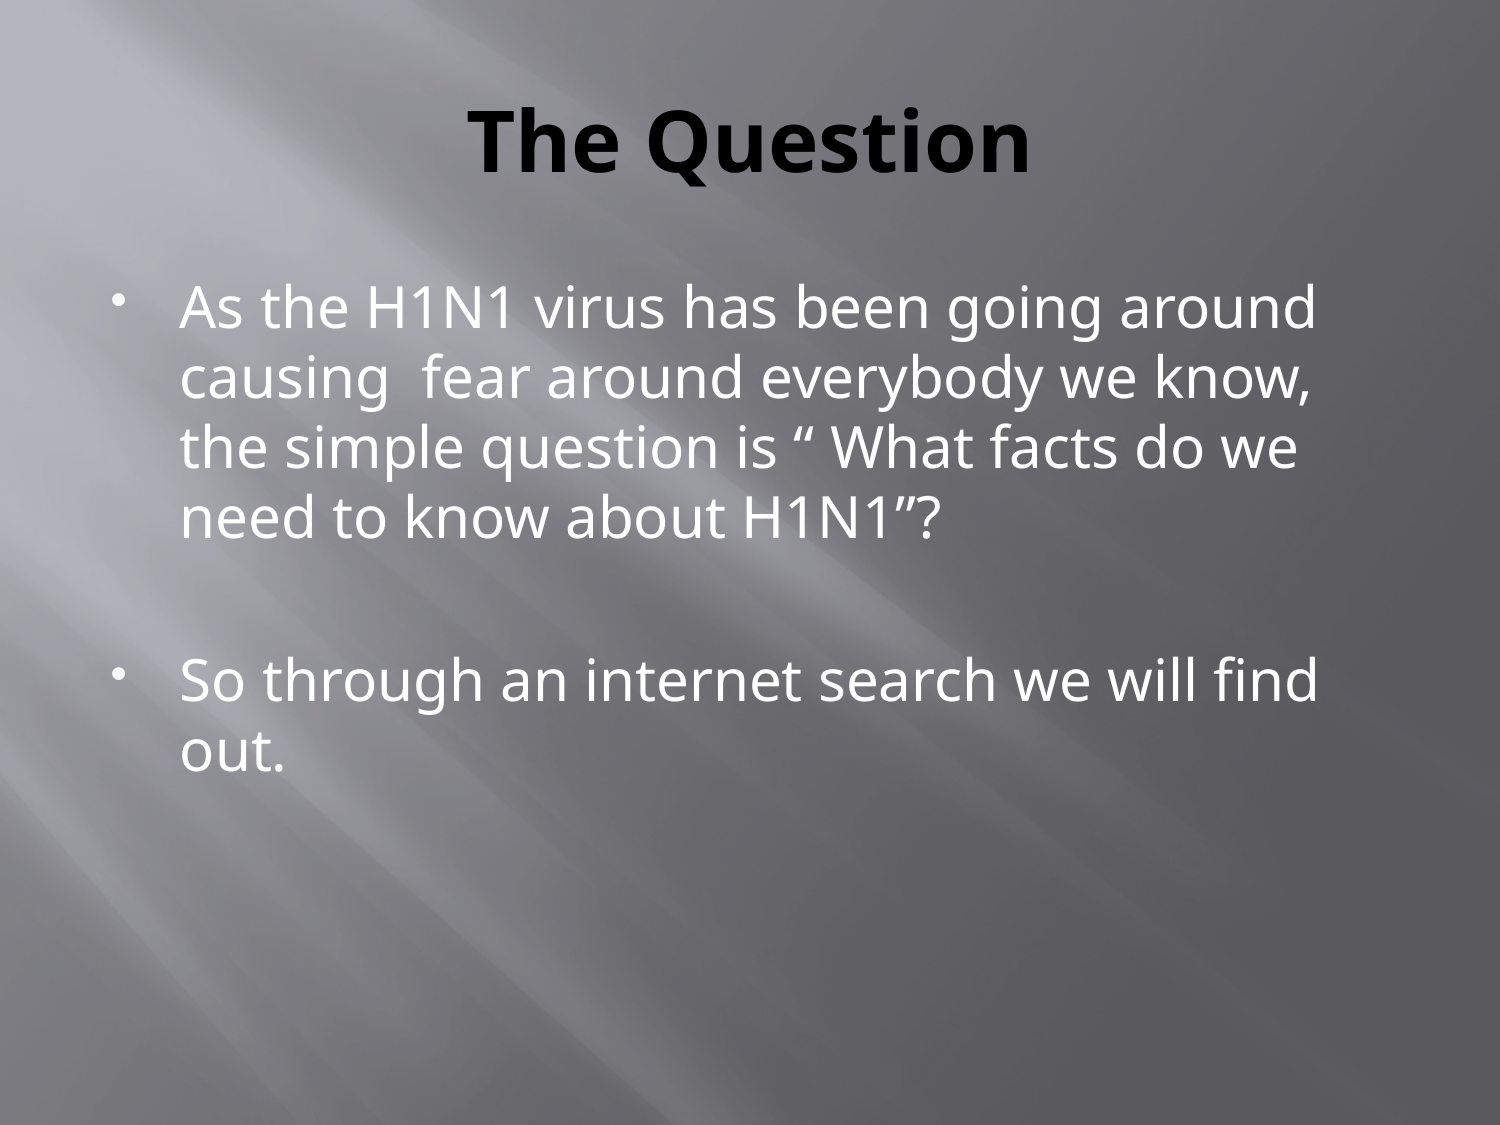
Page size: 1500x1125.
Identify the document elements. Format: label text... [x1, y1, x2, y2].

list As the H1N1 virus has been going around causing fear around everybody we know, the simple question is “ What facts do we need to know about H1N1”? So through an internet search we will find out. [75, 262, 1425, 1035]
title The Question [75, 45, 1425, 233]
